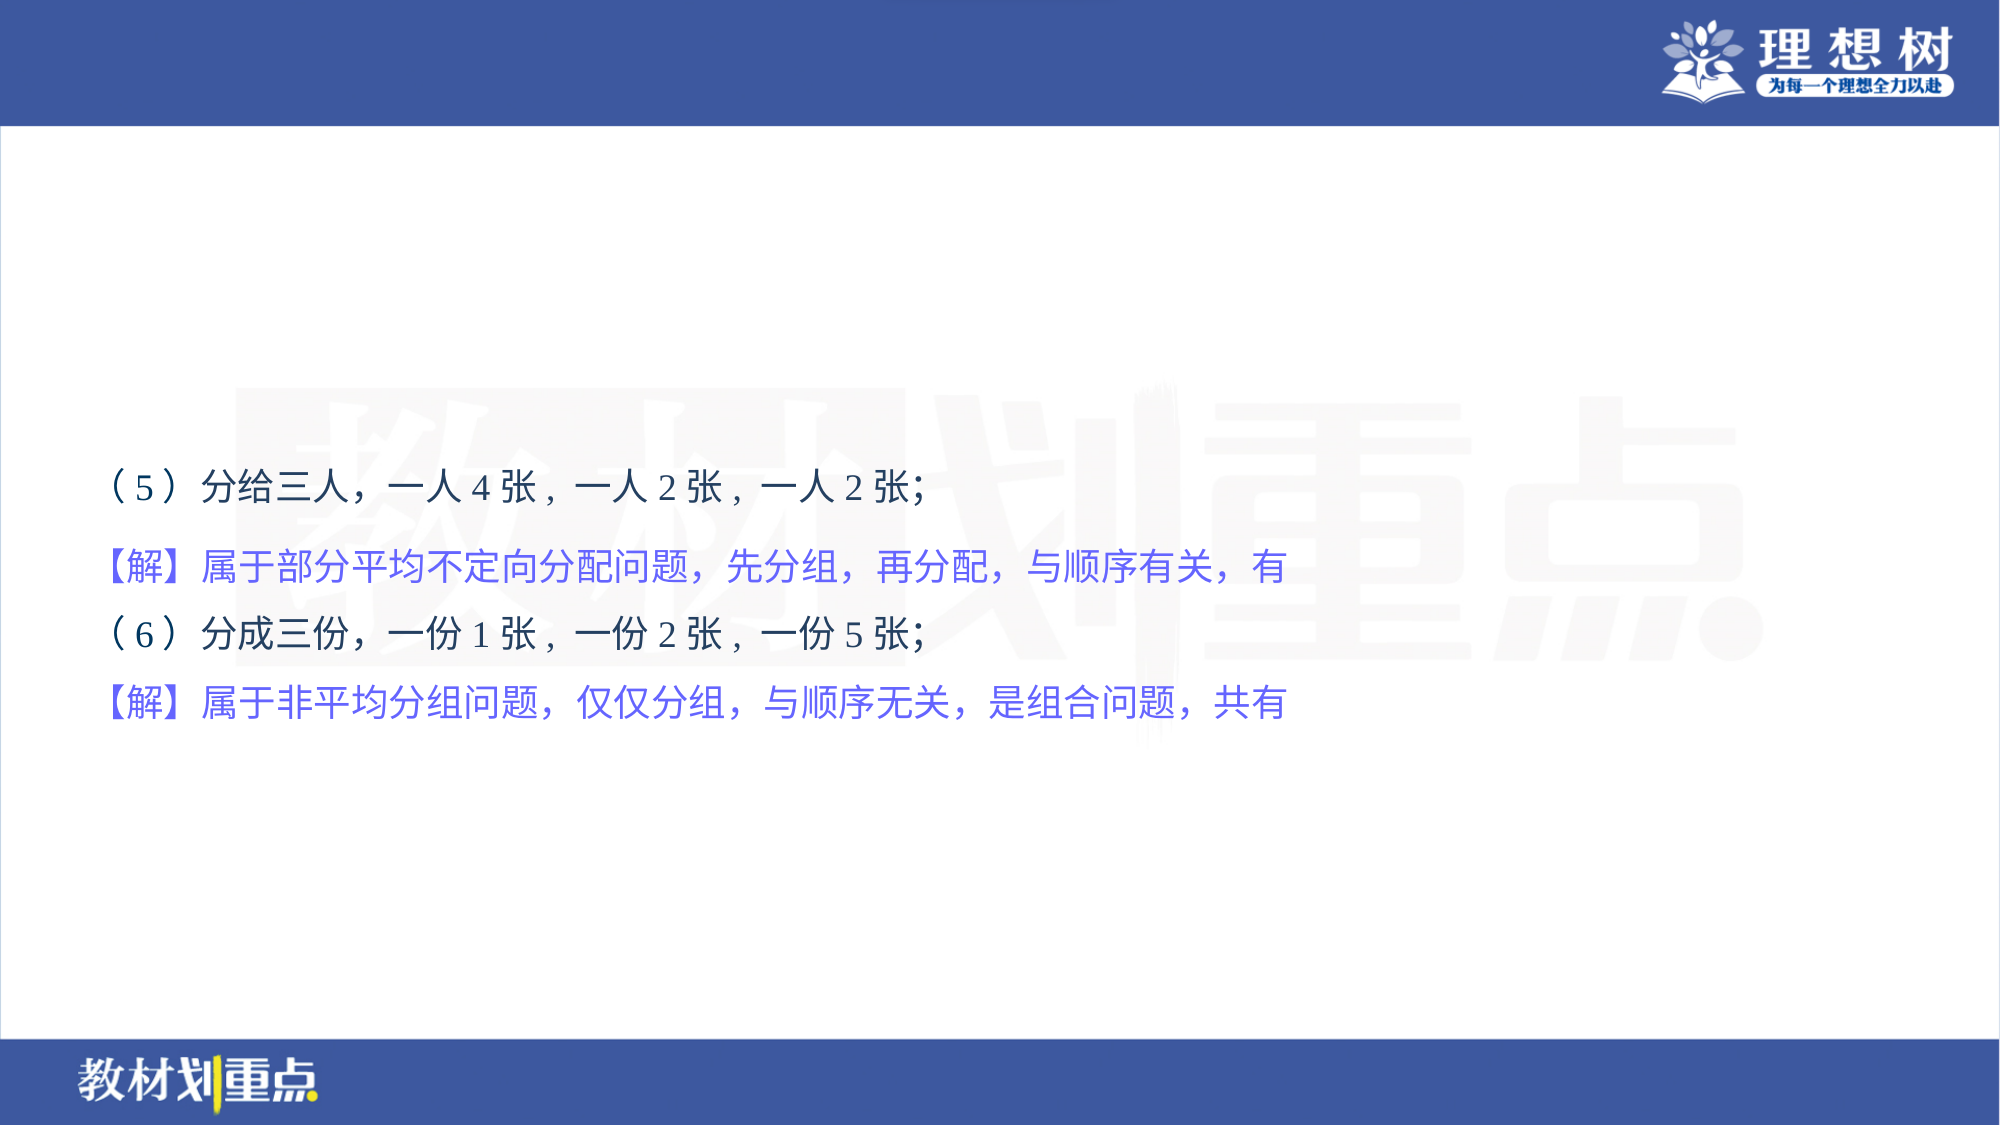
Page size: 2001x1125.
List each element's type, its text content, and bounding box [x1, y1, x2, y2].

picture [0, 0, 2000, 1125]
text_box （5）分给三人，一人4张, 一人2张, 一人2张； [88, 441, 1911, 501]
text_box （6）分成三份，一份1张, 一份2张, 一份5张； [88, 588, 1911, 648]
